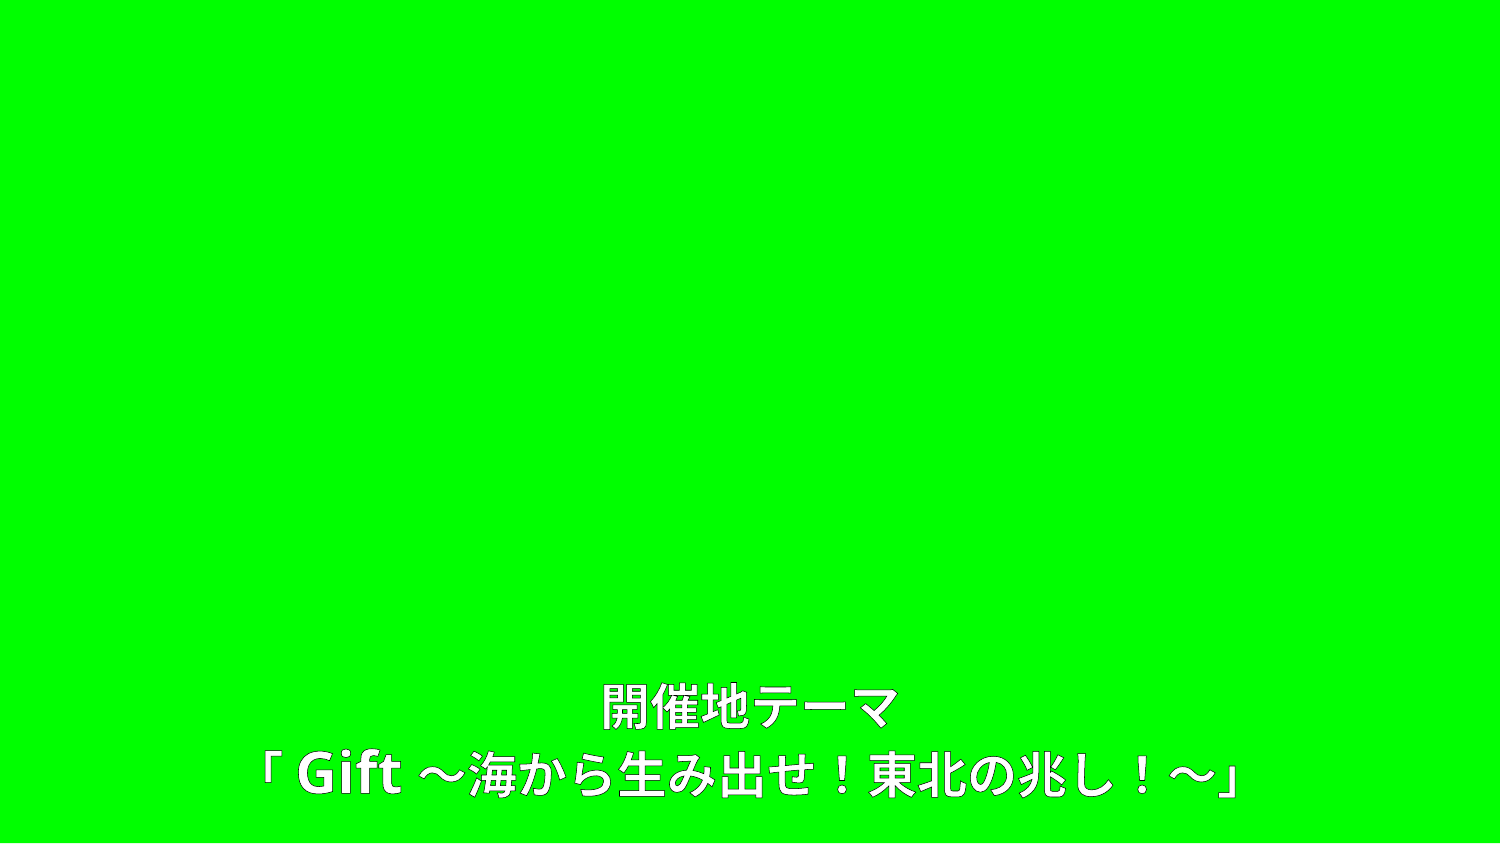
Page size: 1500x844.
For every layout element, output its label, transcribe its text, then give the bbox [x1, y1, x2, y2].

text_box 開催地テーマ 「Gift～海から生み出せ！東北の兆し！～」 [102, 516, 1397, 824]
